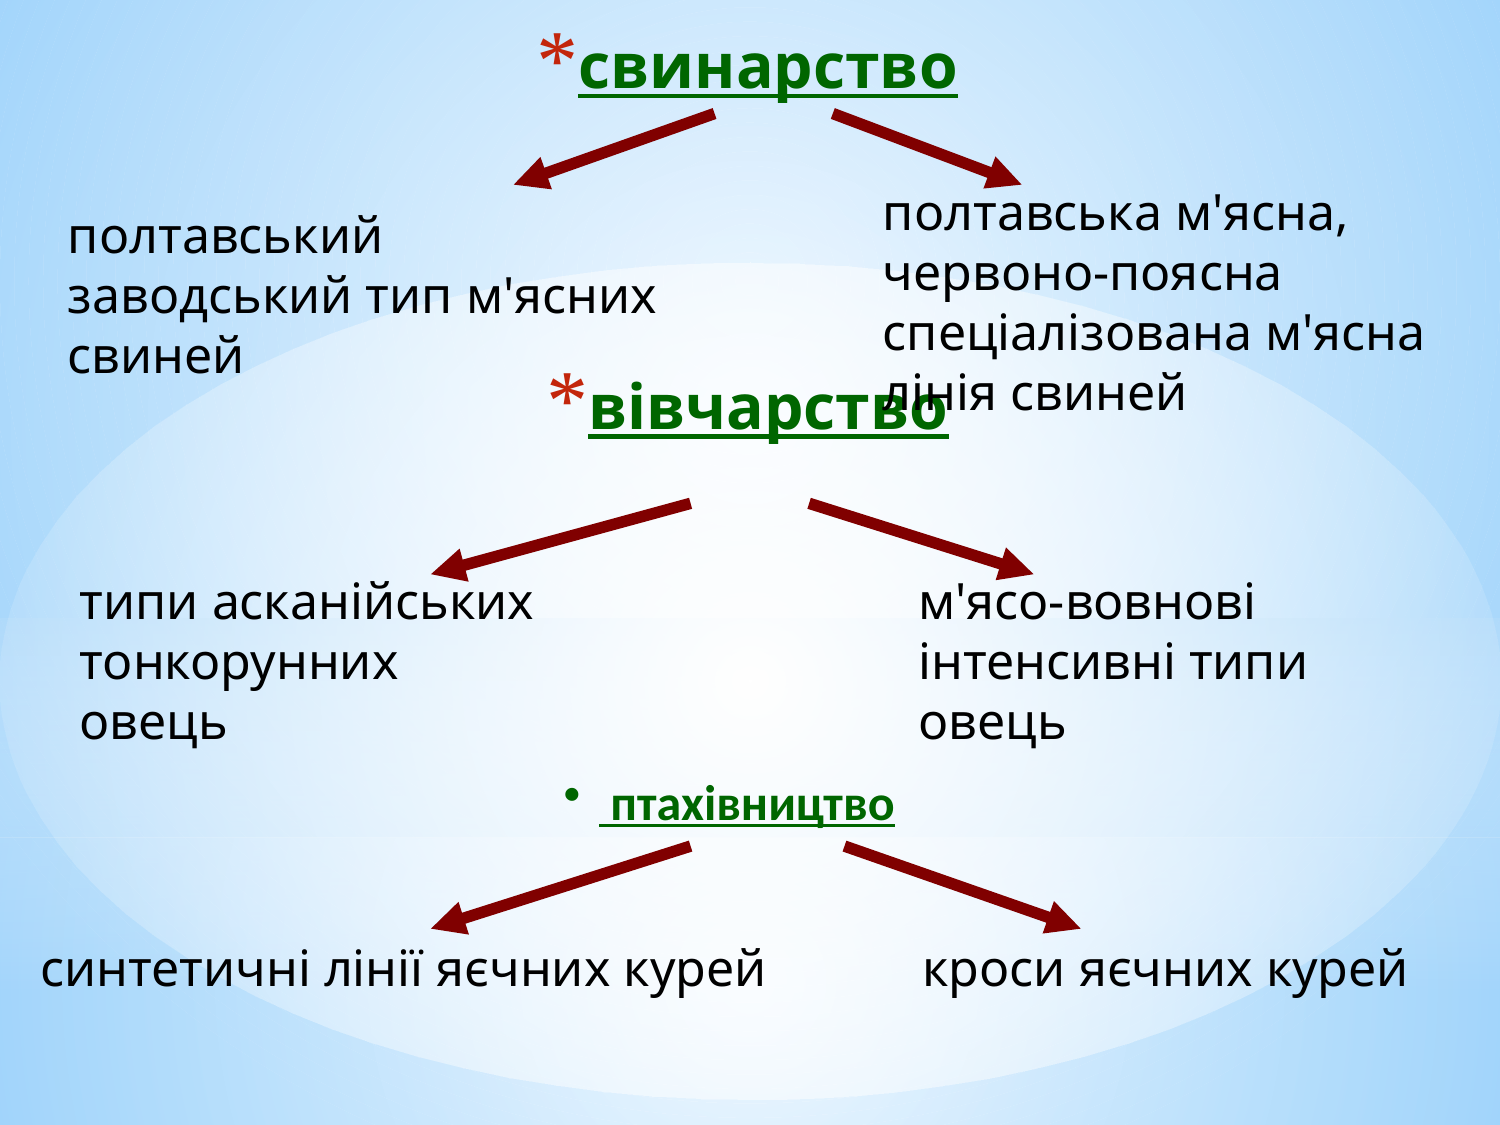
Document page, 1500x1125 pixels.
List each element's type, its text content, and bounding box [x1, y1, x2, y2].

text_box полтавська м'ясна, червоно-поясна спеціалізована м'ясна лінія свиней [868, 172, 1465, 428]
text_box типи асканійських тонкорунних овець [64, 562, 573, 758]
text_box [430, 503, 691, 577]
text_box [844, 845, 1081, 931]
text_box синтетичні лінії яєчних курей [25, 928, 782, 1004]
text_box [430, 845, 691, 931]
list свинарство вівчарство [29, 19, 1460, 1125]
text_box м'ясо-вовнові інтенсивні типи овець [903, 562, 1436, 758]
text_box полтавський заводський тип м'ясних свиней [53, 196, 685, 392]
text_box кроси яєчних курей [907, 928, 1425, 1004]
text_box [832, 113, 1022, 187]
text_box [513, 113, 715, 187]
text_box [809, 503, 1034, 577]
text_box птахівництво [76, 763, 1400, 913]
